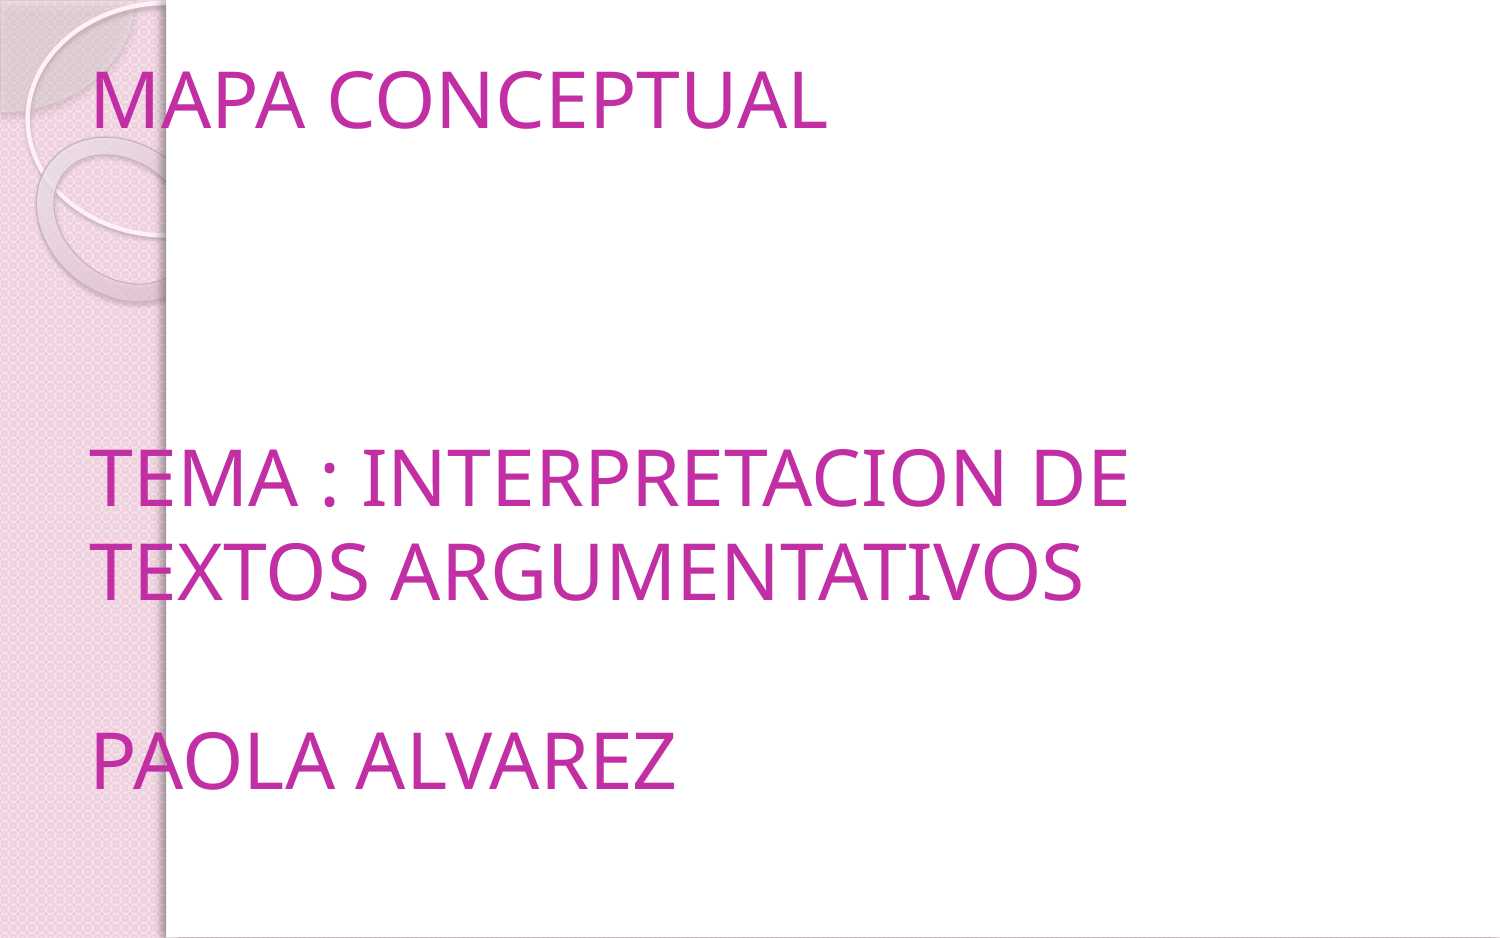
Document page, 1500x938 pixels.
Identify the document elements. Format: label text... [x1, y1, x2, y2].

title MAPA CONCEPTUAL TEMA : INTERPRETACION DE TEXTOS ARGUMENTATIVOS PAOLA ALVAREZ [75, 37, 1400, 912]
